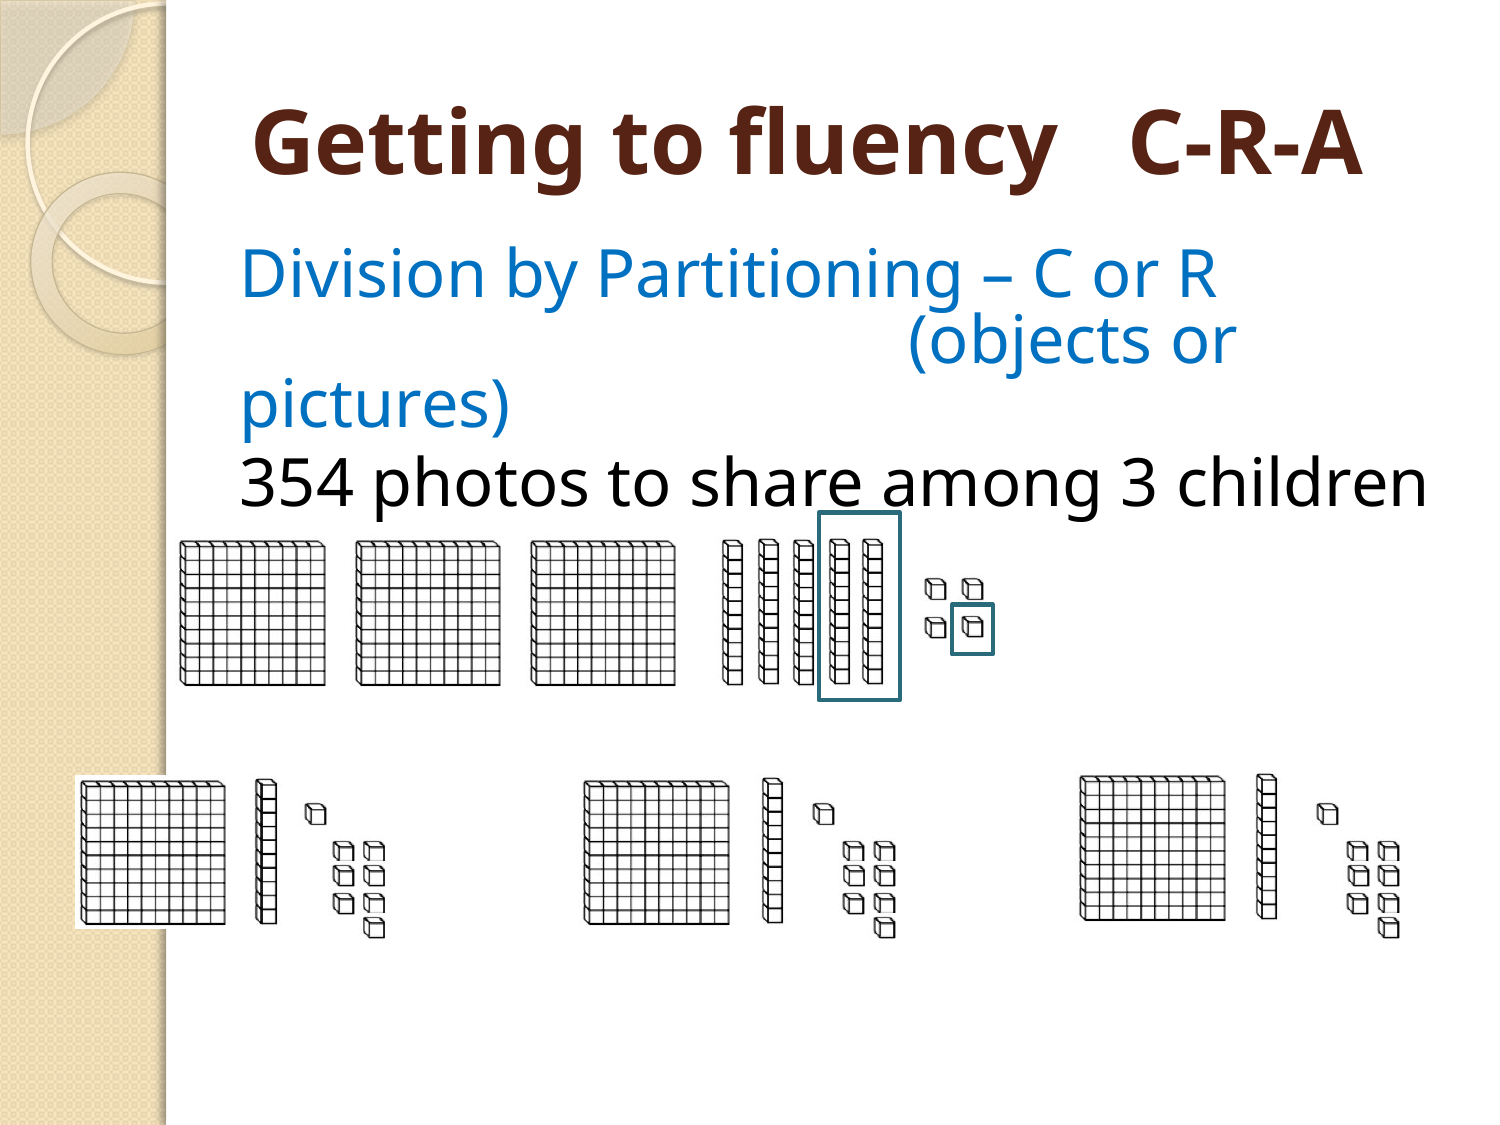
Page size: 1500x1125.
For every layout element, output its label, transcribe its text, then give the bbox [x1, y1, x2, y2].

picture [1249, 770, 1282, 799]
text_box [299, 799, 1343, 830]
picture [755, 830, 788, 837]
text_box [74, 770, 1229, 930]
list Division by Partitioning – C or R (objects or pictures) 354 photos to share among 3 children [225, 232, 1488, 975]
picture [1249, 830, 1282, 837]
picture [249, 775, 282, 930]
picture [755, 774, 788, 799]
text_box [174, 512, 993, 701]
title Getting to fluency C-R-A [235, 45, 1466, 233]
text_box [327, 837, 1404, 943]
